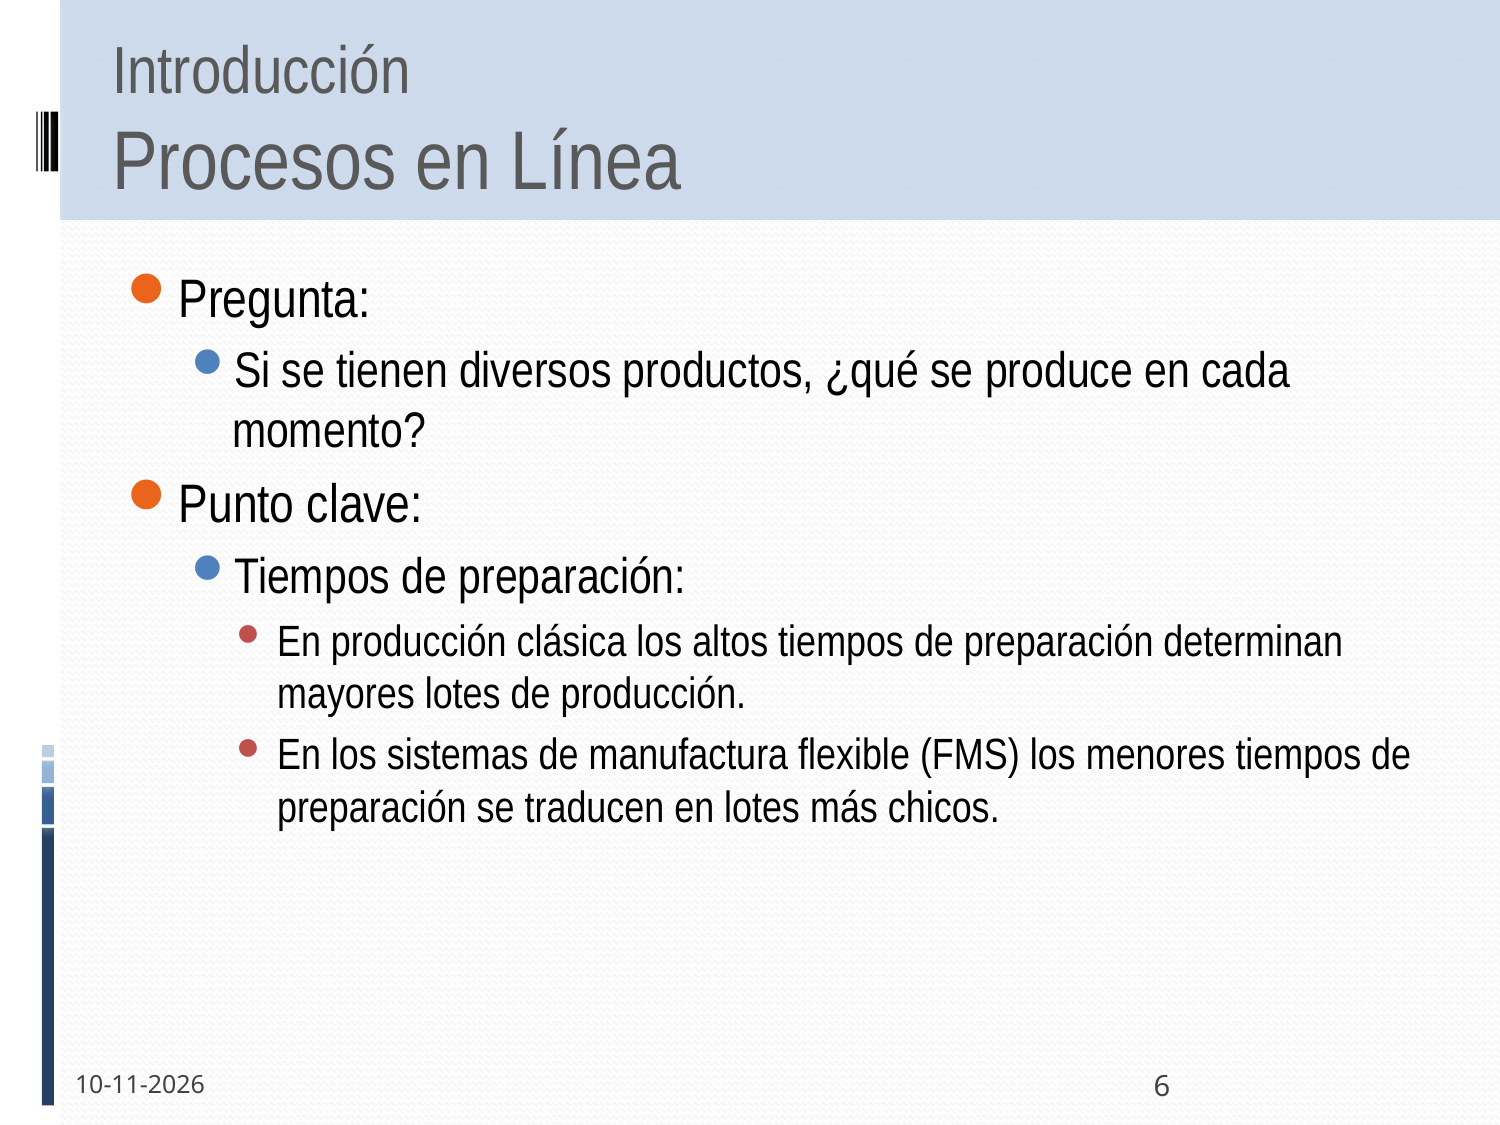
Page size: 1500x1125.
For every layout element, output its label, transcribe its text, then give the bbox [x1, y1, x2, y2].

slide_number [75, 1042, 243, 1103]
list Pregunta: Si se tienen diversos productos, ¿qué se produce en cada momento? Punto clave: Tiempos de preparación: En producción clásica los altos tiempos de preparación determinan mayores lotes de producción. En los sistemas de manufactura flexible (FMS) los menores tiempos de preparación se traducen en lotes más chicos. [111, 255, 1436, 1038]
slide_number 6 [1045, 1046, 1171, 1107]
title Introducción Procesos en Línea [111, 18, 1436, 207]
